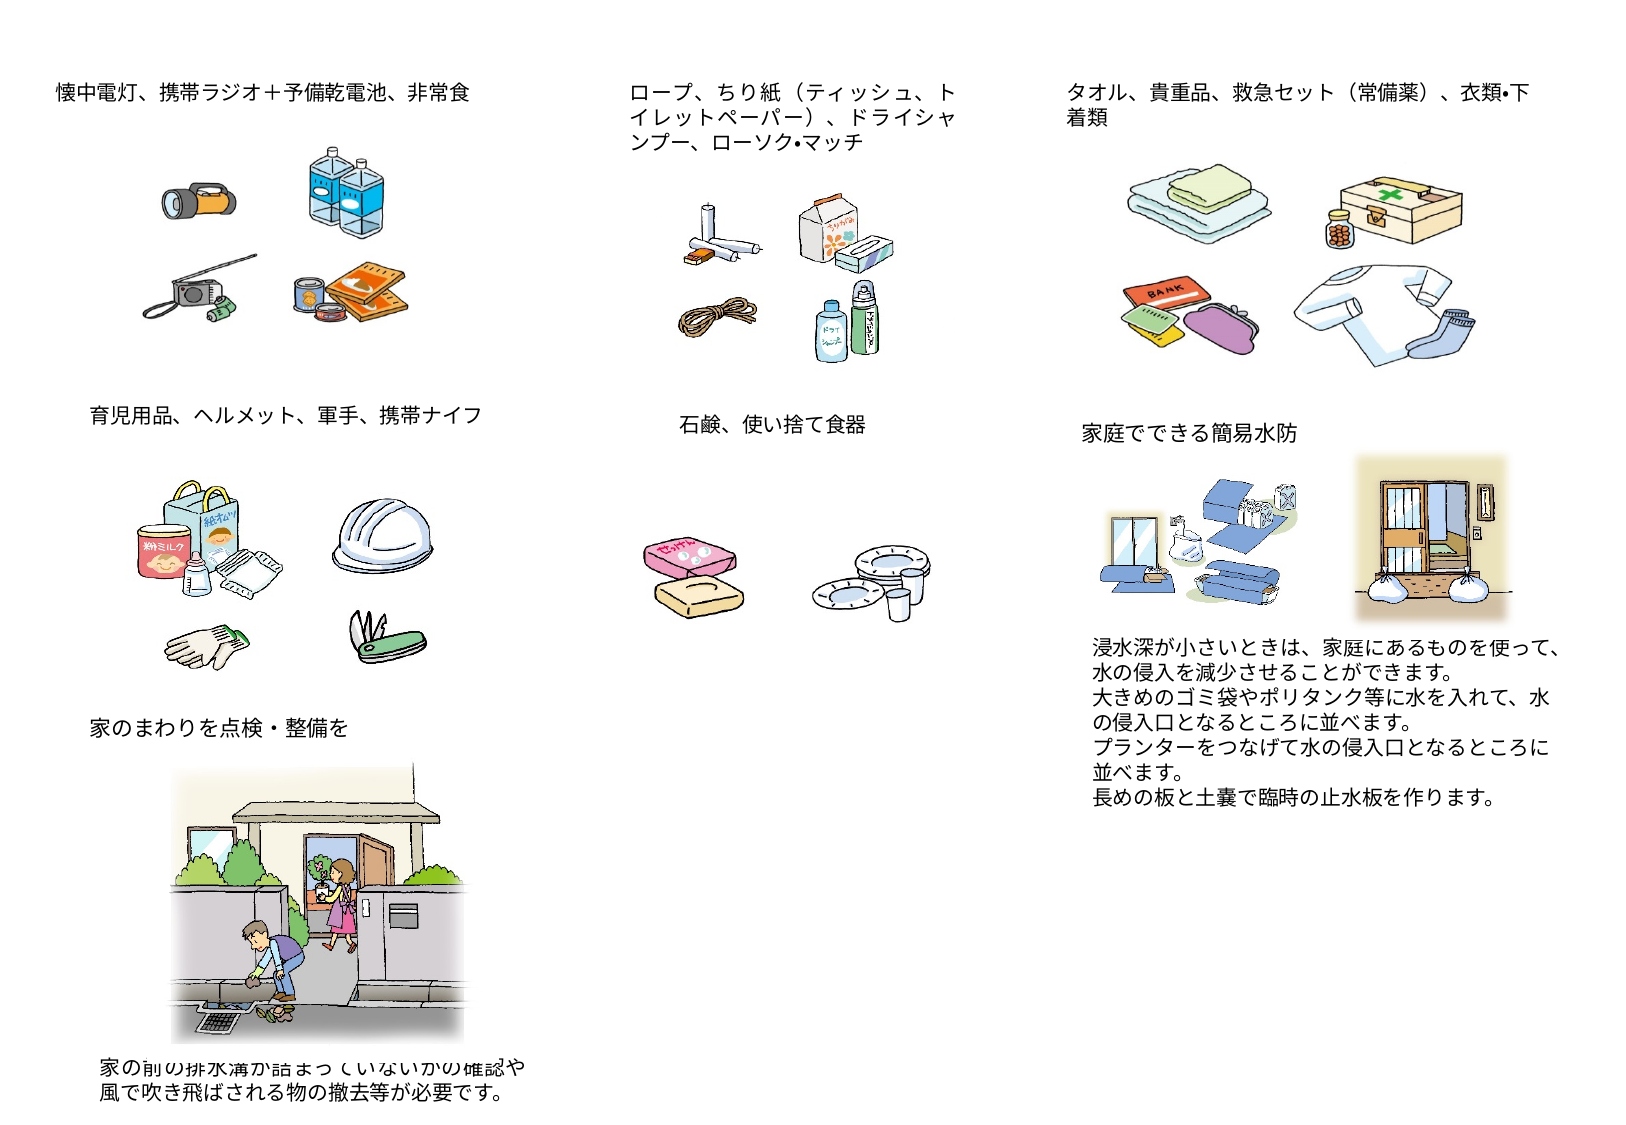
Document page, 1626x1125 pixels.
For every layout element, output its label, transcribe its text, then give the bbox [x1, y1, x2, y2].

text_box 家の前の排水溝が詰まっていないかの確認や風で吹き飛ばされる物の撤去等が必要です。 [87, 1053, 539, 1113]
text_box 家庭でできる簡易水防 [1069, 418, 1338, 457]
text_box タオル、貴重品、救急セット（常備薬）、衣類・下着類 [1054, 78, 1544, 119]
text_box 育児用品、ヘルメット、軍手、携帯ナイフ [77, 401, 499, 446]
picture [1105, 155, 1493, 390]
text_box 家のまわりを点検・整備を [77, 729, 388, 752]
picture [642, 479, 936, 695]
picture [67, 447, 509, 721]
picture [147, 750, 499, 1063]
picture [1090, 462, 1306, 615]
text_box ロープ、ちり紙（ティッシュ、トイレットペーパー）、ドライシャンプー、ローソク・マッチ [617, 78, 970, 172]
text_box 石鹸、使い捨て食器 [667, 410, 920, 448]
picture [91, 128, 485, 366]
picture [1336, 443, 1535, 641]
picture [623, 177, 955, 383]
text_box 懐中電灯、携帯ラジオ＋予備乾電池、非常食 [43, 78, 533, 119]
text_box 浸水深が小さいときは、家庭にあるものを使って、水の侵入を減少させることができます。 大きめのゴミ袋やポリタンク等に水を入れて、水の侵入口となるところに並べます。 プランターをつなげて水の侵入口となるところに並べます。 長めの板と土嚢で臨時の止水板を作ります。 [1079, 633, 1563, 841]
